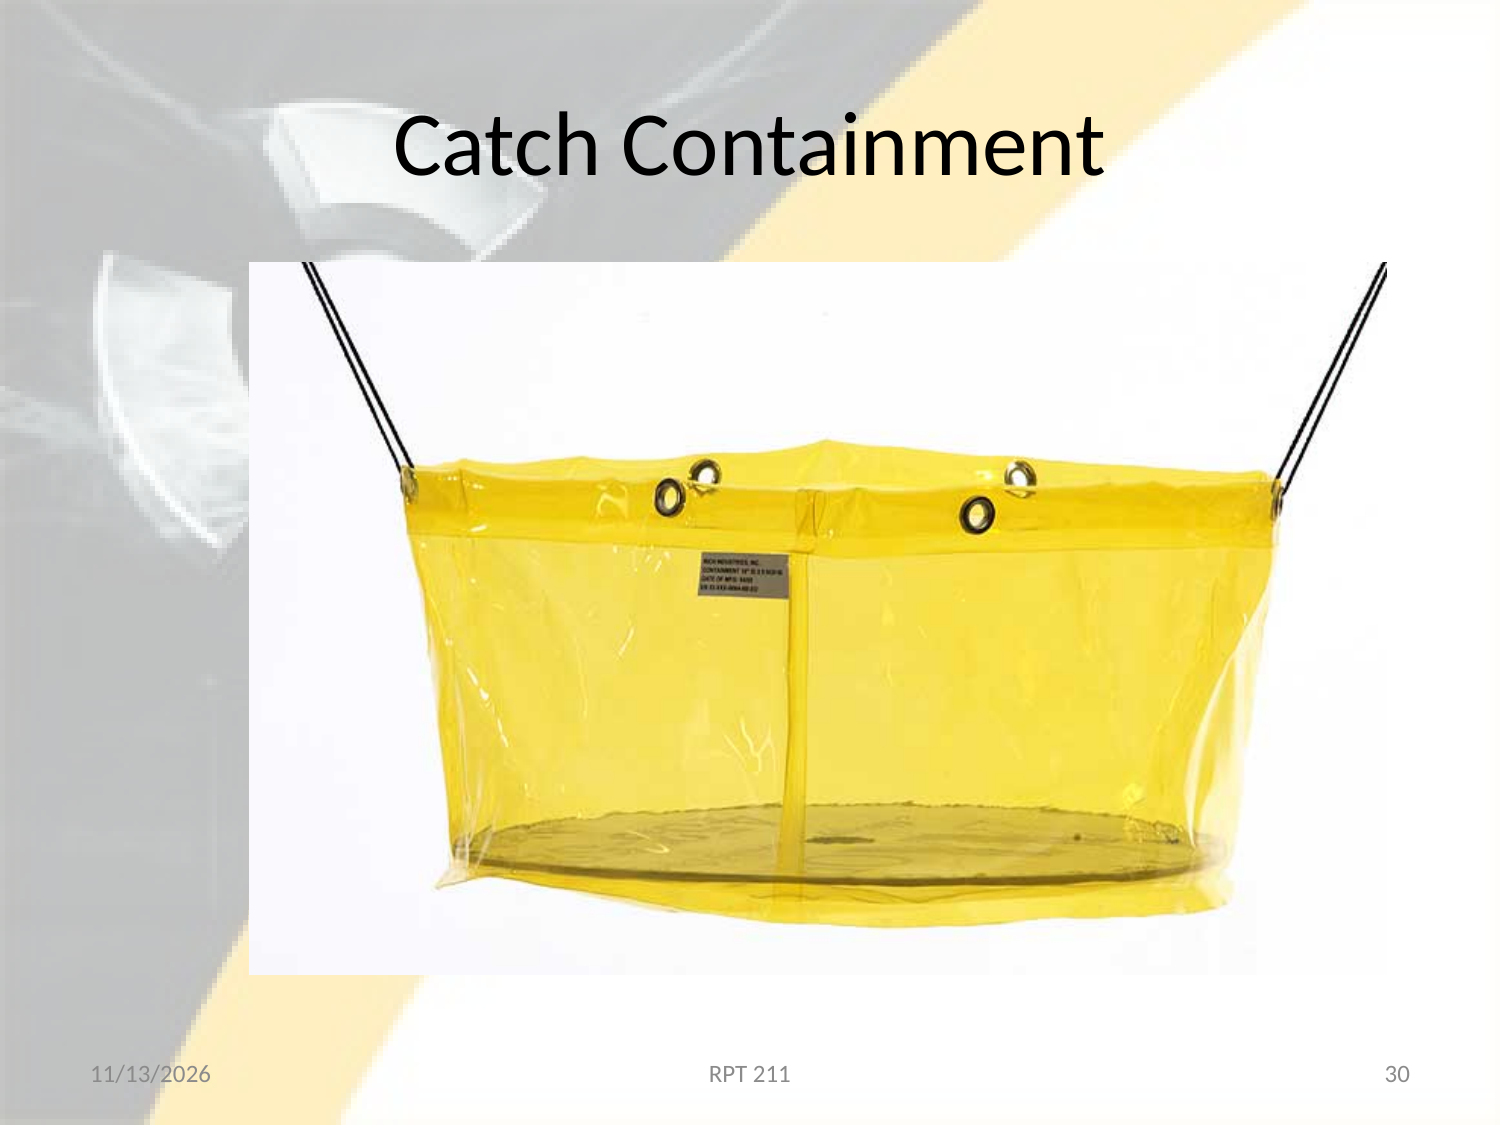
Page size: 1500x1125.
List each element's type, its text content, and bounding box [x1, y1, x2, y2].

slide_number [75, 1042, 425, 1103]
title Catch Containment [75, 45, 1425, 233]
footer RPT 211 [512, 1042, 988, 1103]
slide_number 30 [1074, 1042, 1425, 1103]
picture [249, 262, 1388, 976]
